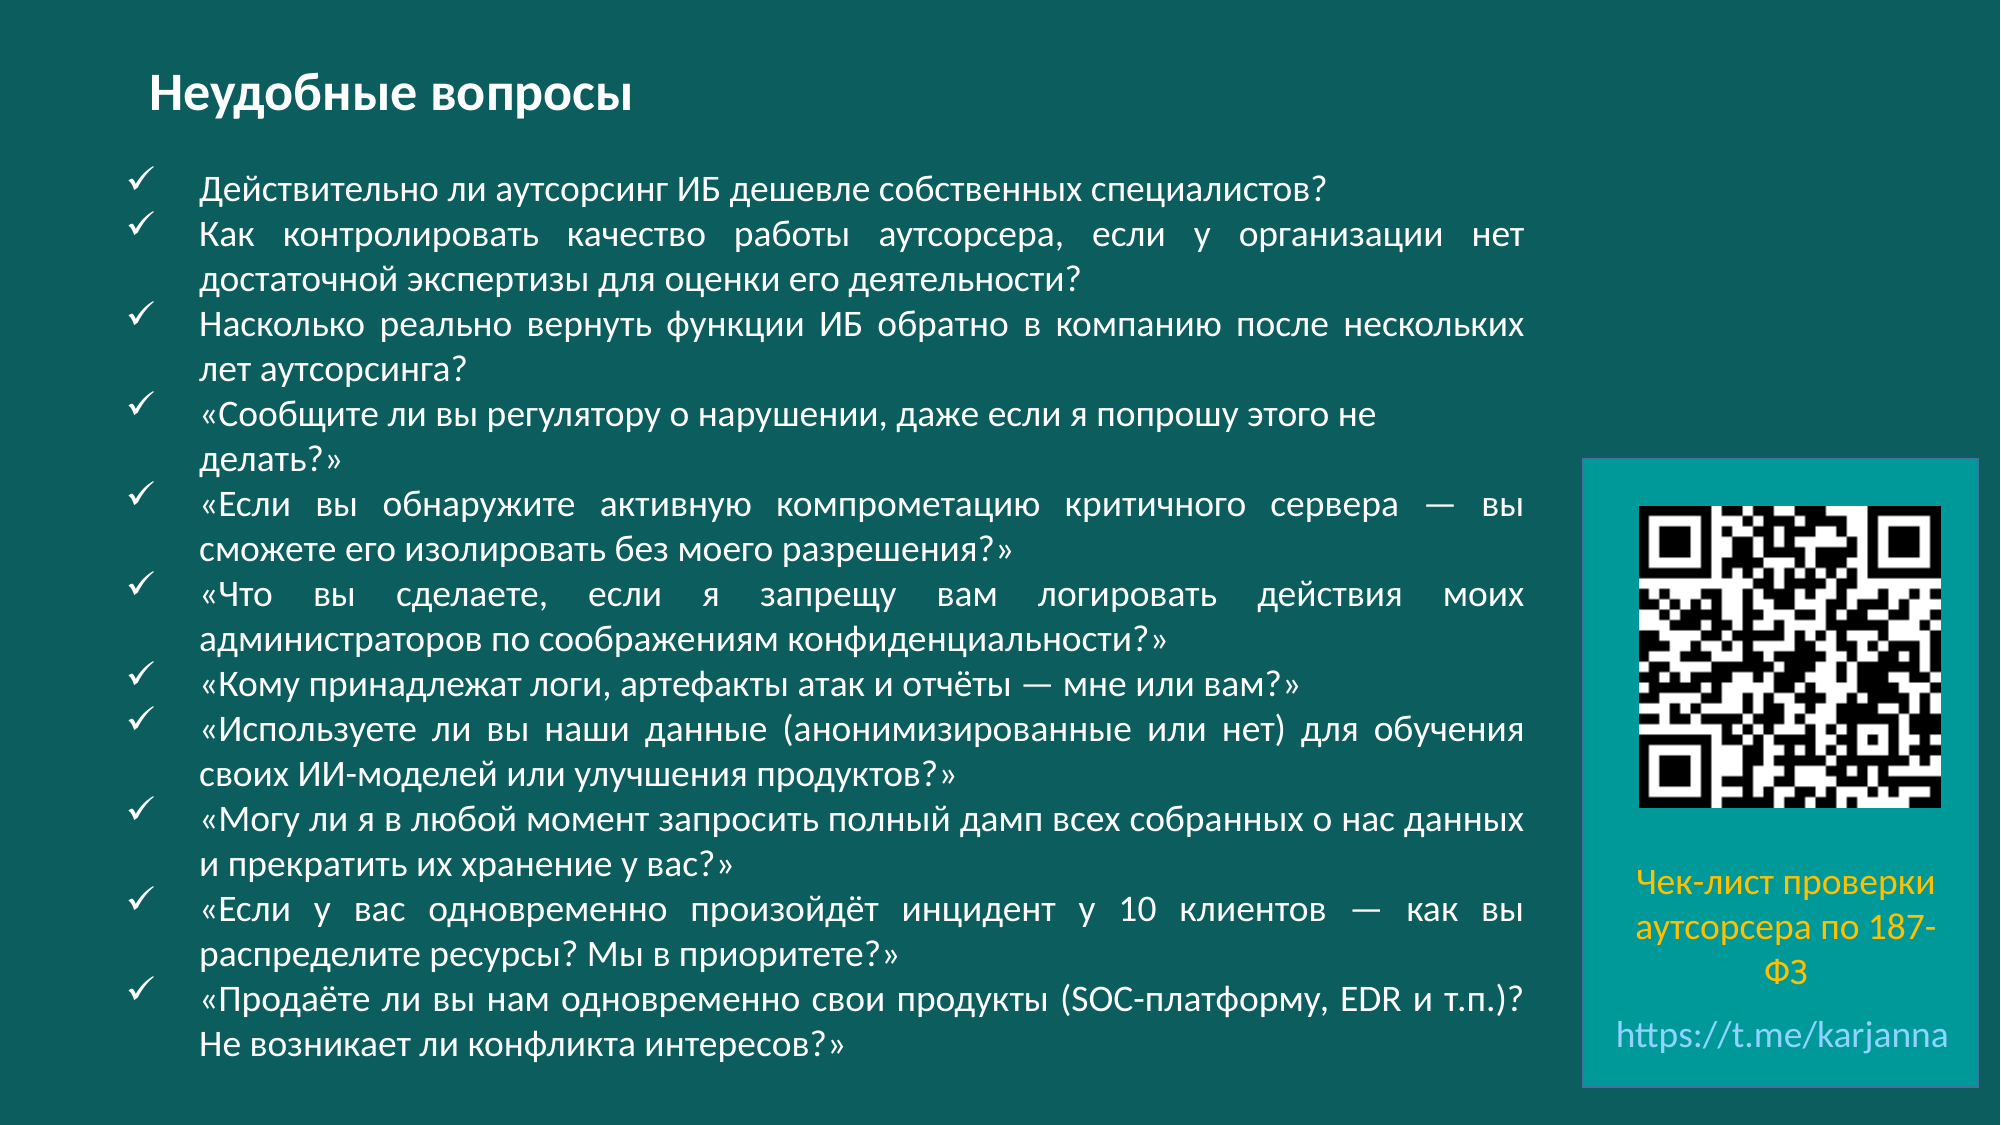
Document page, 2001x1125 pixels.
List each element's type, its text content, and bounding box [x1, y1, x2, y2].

text_box Действительно ли аутсорсинг ИБ дешевле собственных специалистов? Как контролировать качество работы аутсорсера, если у организации нет достаточной экспертизы для оценки его деятельности? Насколько реально вернуть функции ИБ обратно в компанию после нескольких лет аутсорсинга? «Сообщите ли вы регулятору о нарушении, даже если я попрошу этого не делать?» «Если вы обнаружите активную компрометацию критичного сервера — вы сможете его изолировать без моего разрешения?» «Что вы сделаете, если я запрещу вам логировать действия моих администраторов по соображениям конфиденциальности?» «Кому принадлежат логи, артефакты атак и отчёты — мне или вам?» «Используете ли вы наши данные (анонимизированные или нет) для обучения своих ИИ-моделей или улучшения продуктов?» «Могу ли я в любой момент запросить полный дамп всех собранных о нас данных и прекратить их хранение у вас?» «Если у вас одновременно произойдёт инцидент у 10 клиентов — как вы распределите ресурсы? Мы в приоритете?» «Продаёте ли вы нам одновременно свои продукты (SOC-платформу, EDR и т.п.)? Не возникает ли конфликта интересов?» [110, 111, 1541, 1072]
picture [1638, 506, 1941, 808]
text_box https://t.me/karjanna [1601, 1002, 1965, 1063]
text_box [1582, 458, 1979, 1088]
title Неудобные вопросы [134, 28, 1664, 157]
text_box Чек-лист проверки аутсорсера по 187-ФЗ [1615, 850, 1957, 1000]
